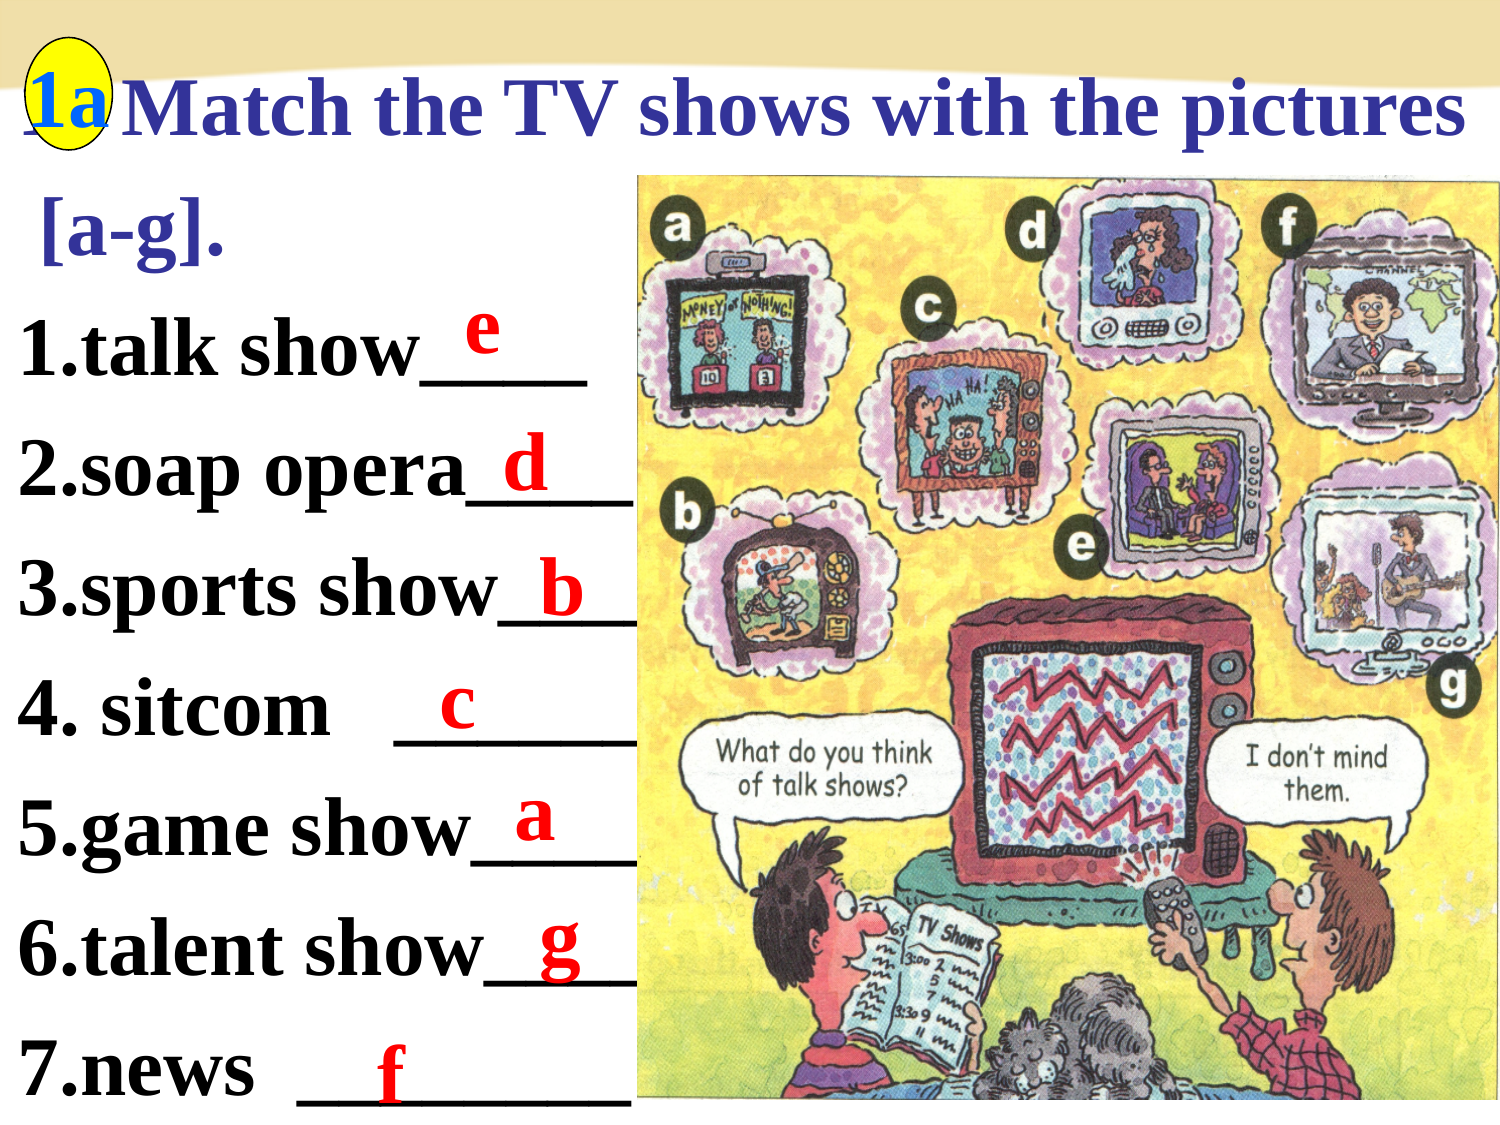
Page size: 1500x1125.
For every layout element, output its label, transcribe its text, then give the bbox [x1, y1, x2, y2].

text_box 1a Match the TV shows with the pictures [a-g]. 1.talk show____ 2.soap opera____ 3.sports show____ 4. sitcom _______ 5.game show_____ 6.talent show_____ 7.news ________ [3, 24, 1484, 1125]
text_box e [449, 262, 513, 378]
picture [0, 0, 1500, 1125]
text_box c [425, 637, 492, 753]
text_box d [487, 399, 564, 515]
text_box a [500, 750, 572, 865]
text_box g [525, 875, 625, 990]
text_box b [525, 525, 602, 640]
text_box 1a [24, 37, 113, 150]
text_box f [362, 1012, 416, 1125]
